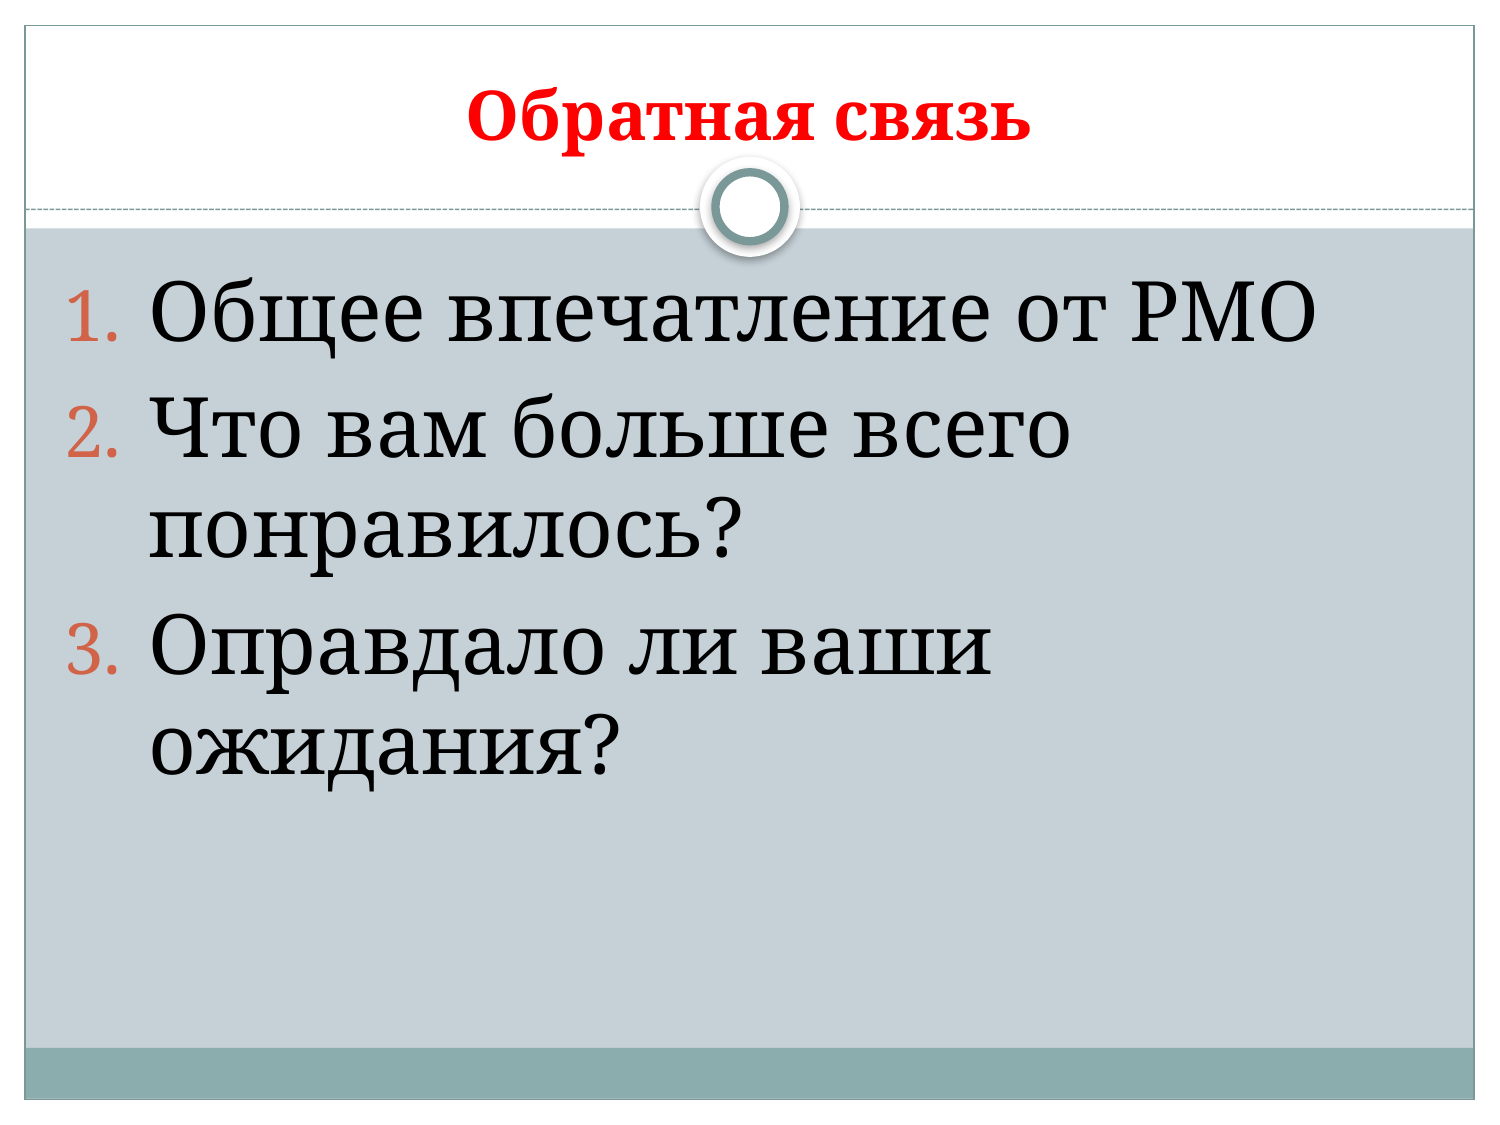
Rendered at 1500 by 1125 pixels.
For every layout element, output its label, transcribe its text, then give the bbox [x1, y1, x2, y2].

list Общее впечатление от РМО Что вам больше всего понравилось? Оправдало ли ваши ожидания? [49, 250, 1445, 1001]
title Обратная связь [49, 37, 1450, 162]
